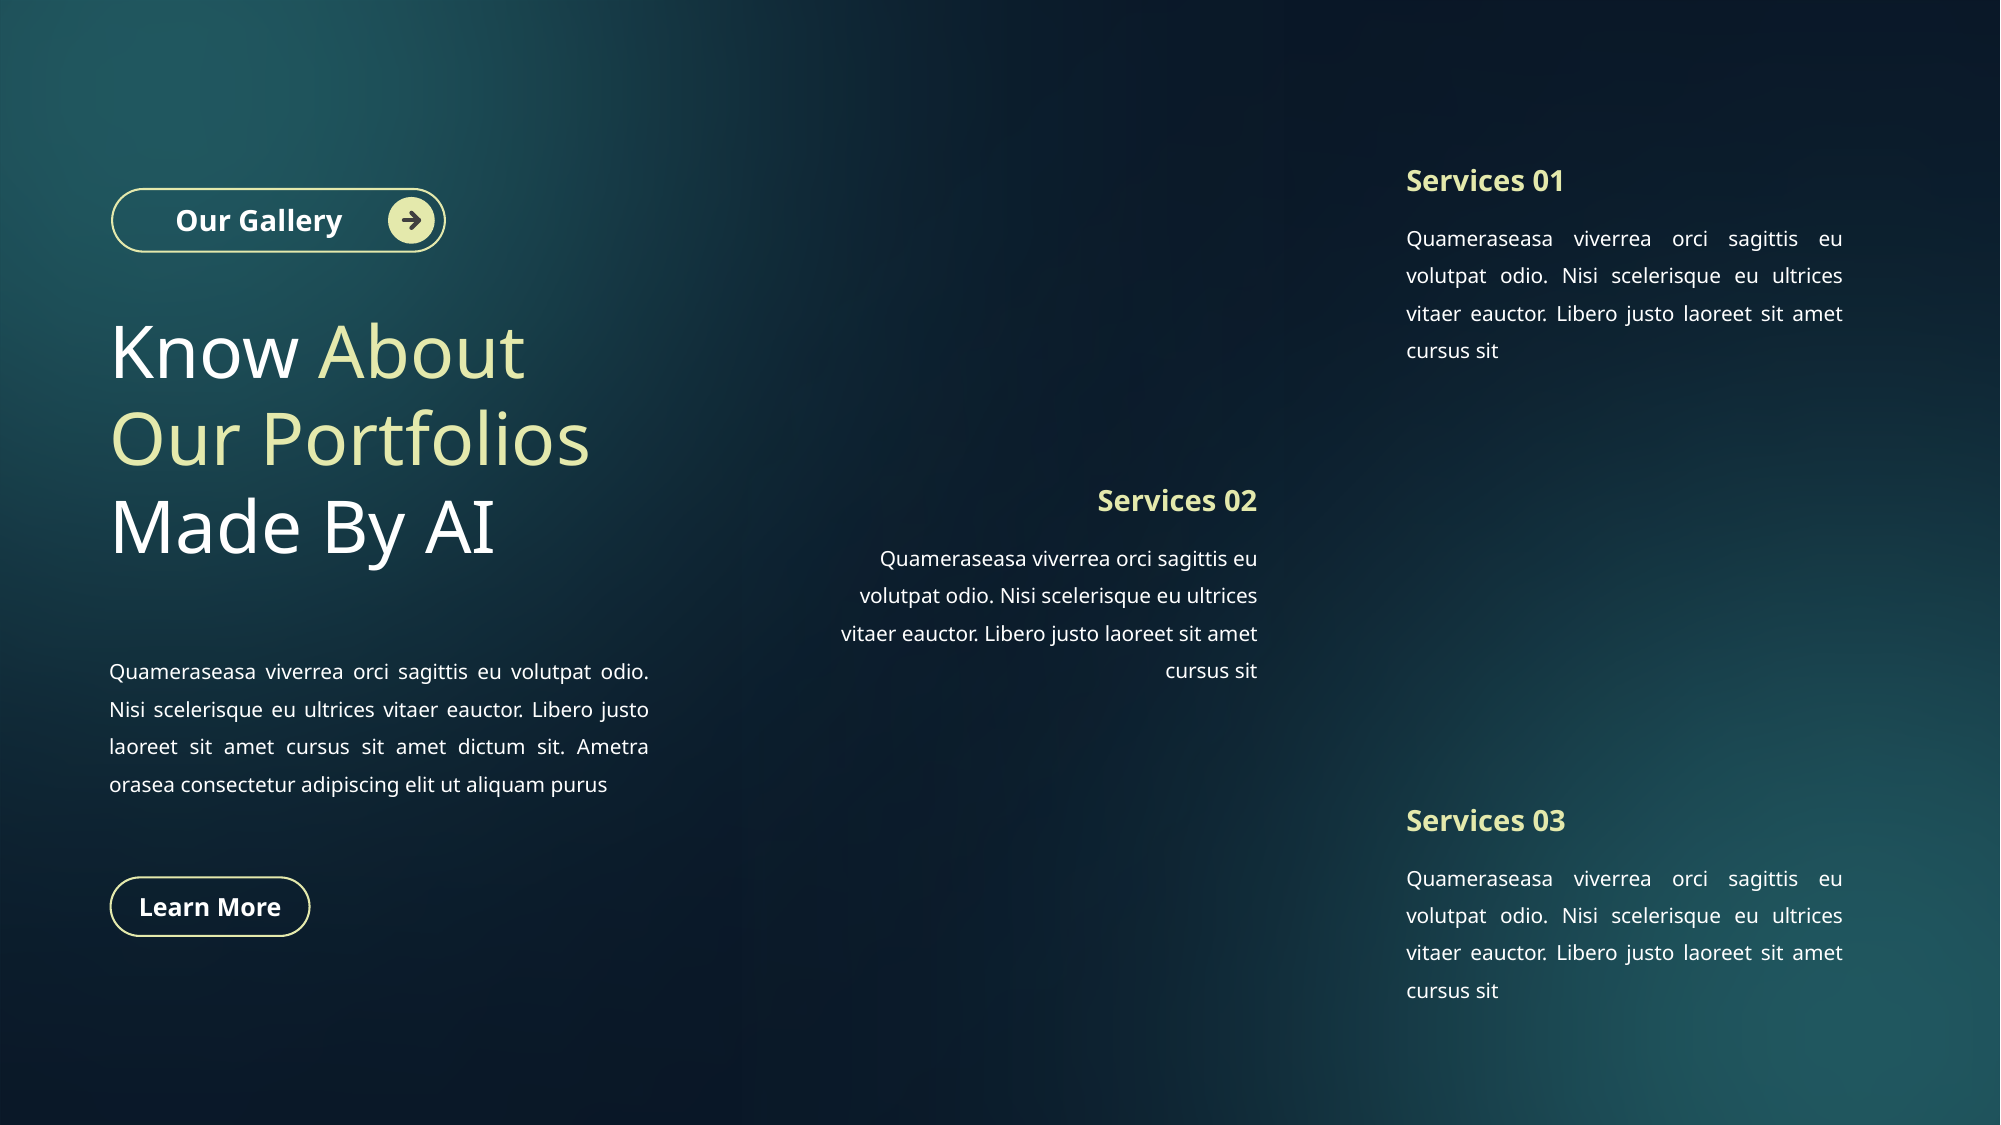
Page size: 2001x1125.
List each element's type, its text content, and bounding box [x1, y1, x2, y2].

text_box Our Gallery [130, 195, 388, 245]
text_box Services 02 [1018, 475, 1273, 526]
text_box Quameraseasa viverrea orci sagittis eu volutpat odio. Nisi scelerisque eu ultrices vitaer eauctor. Libero justo laoreet sit amet cursus sit [1391, 205, 1858, 370]
text_box [111, 187, 446, 253]
text_box Quameraseasa viverrea orci sagittis eu volutpat odio. Nisi scelerisque eu ultrices vitaer eauctor. Libero justo laoreet sit amet cursus sit [806, 525, 1273, 691]
text_box [109, 876, 311, 937]
text_box Quameraseasa viverrea orci sagittis eu volutpat odio. Nisi scelerisque eu ultrices vitaer eauctor. Libero justo laoreet sit amet cursus sit amet dictum sit. Ametra orasea consectetur adipiscing elit ut aliquam purus [94, 639, 664, 804]
text_box Quameraseasa viverrea orci sagittis eu volutpat odio. Nisi scelerisque eu ultrices vitaer eauctor. Libero justo laoreet sit amet cursus sit [1391, 845, 1858, 1010]
text_box Services 03 [1391, 794, 1646, 845]
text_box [387, 196, 435, 244]
text_box Services 01 [1391, 155, 1646, 205]
text_box Learn More [124, 883, 297, 929]
picture [0, 0, 2000, 1125]
text_box Know About Our Portfolios Made By AI [94, 297, 664, 576]
